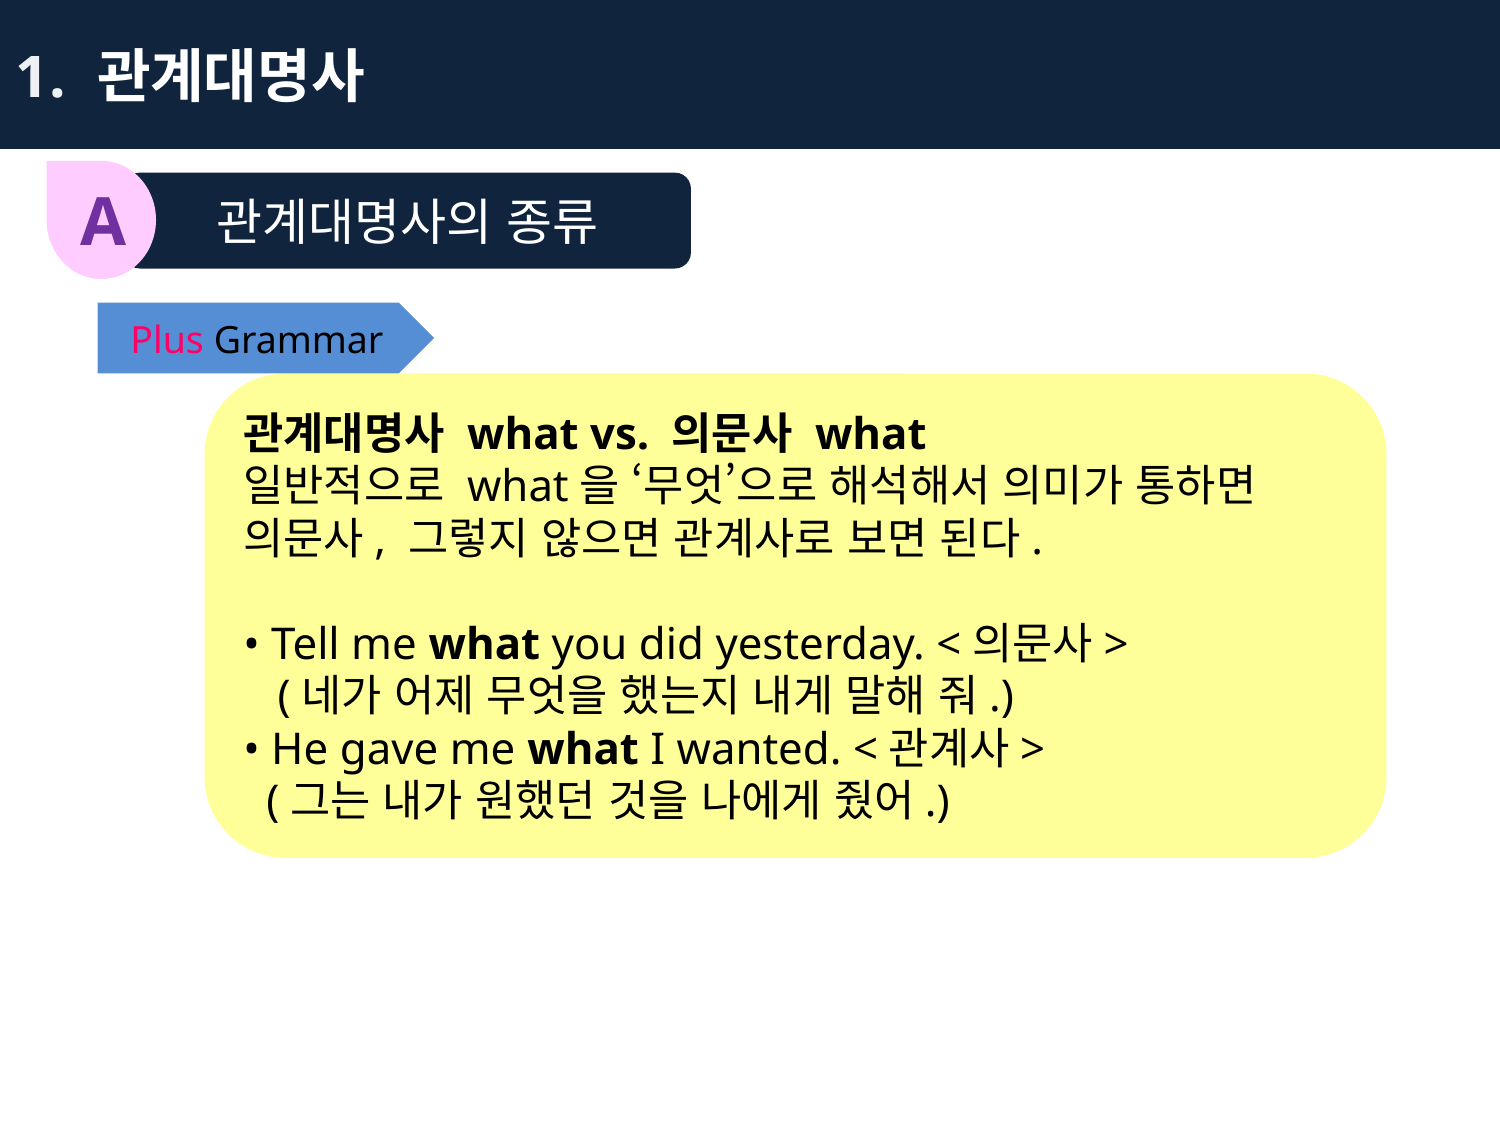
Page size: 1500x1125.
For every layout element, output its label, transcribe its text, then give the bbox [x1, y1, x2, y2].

text_box A [65, 171, 137, 266]
text_box 관계대명사 what vs. 의문사 what 일반적으로 what을 ‘무엇’으로 해석해서 의미가 통하면 의문사, 그렇지 않으면 관계사로 보면 된다. • Tell me what you did yesterday. <의문사> (네가 어제 무엇을 했는지 내게 말해 줘.) • He gave me what I wanted. <관계사> (그는 내가 원했던 것을 나에게 줬어.) [202, 371, 1389, 860]
text_box 관계대명사의 종류 [135, 170, 694, 271]
text_box Plus Grammar [95, 300, 437, 376]
text_box [44, 158, 159, 282]
text_box 1. 관계대명사 [0, 0, 1500, 151]
